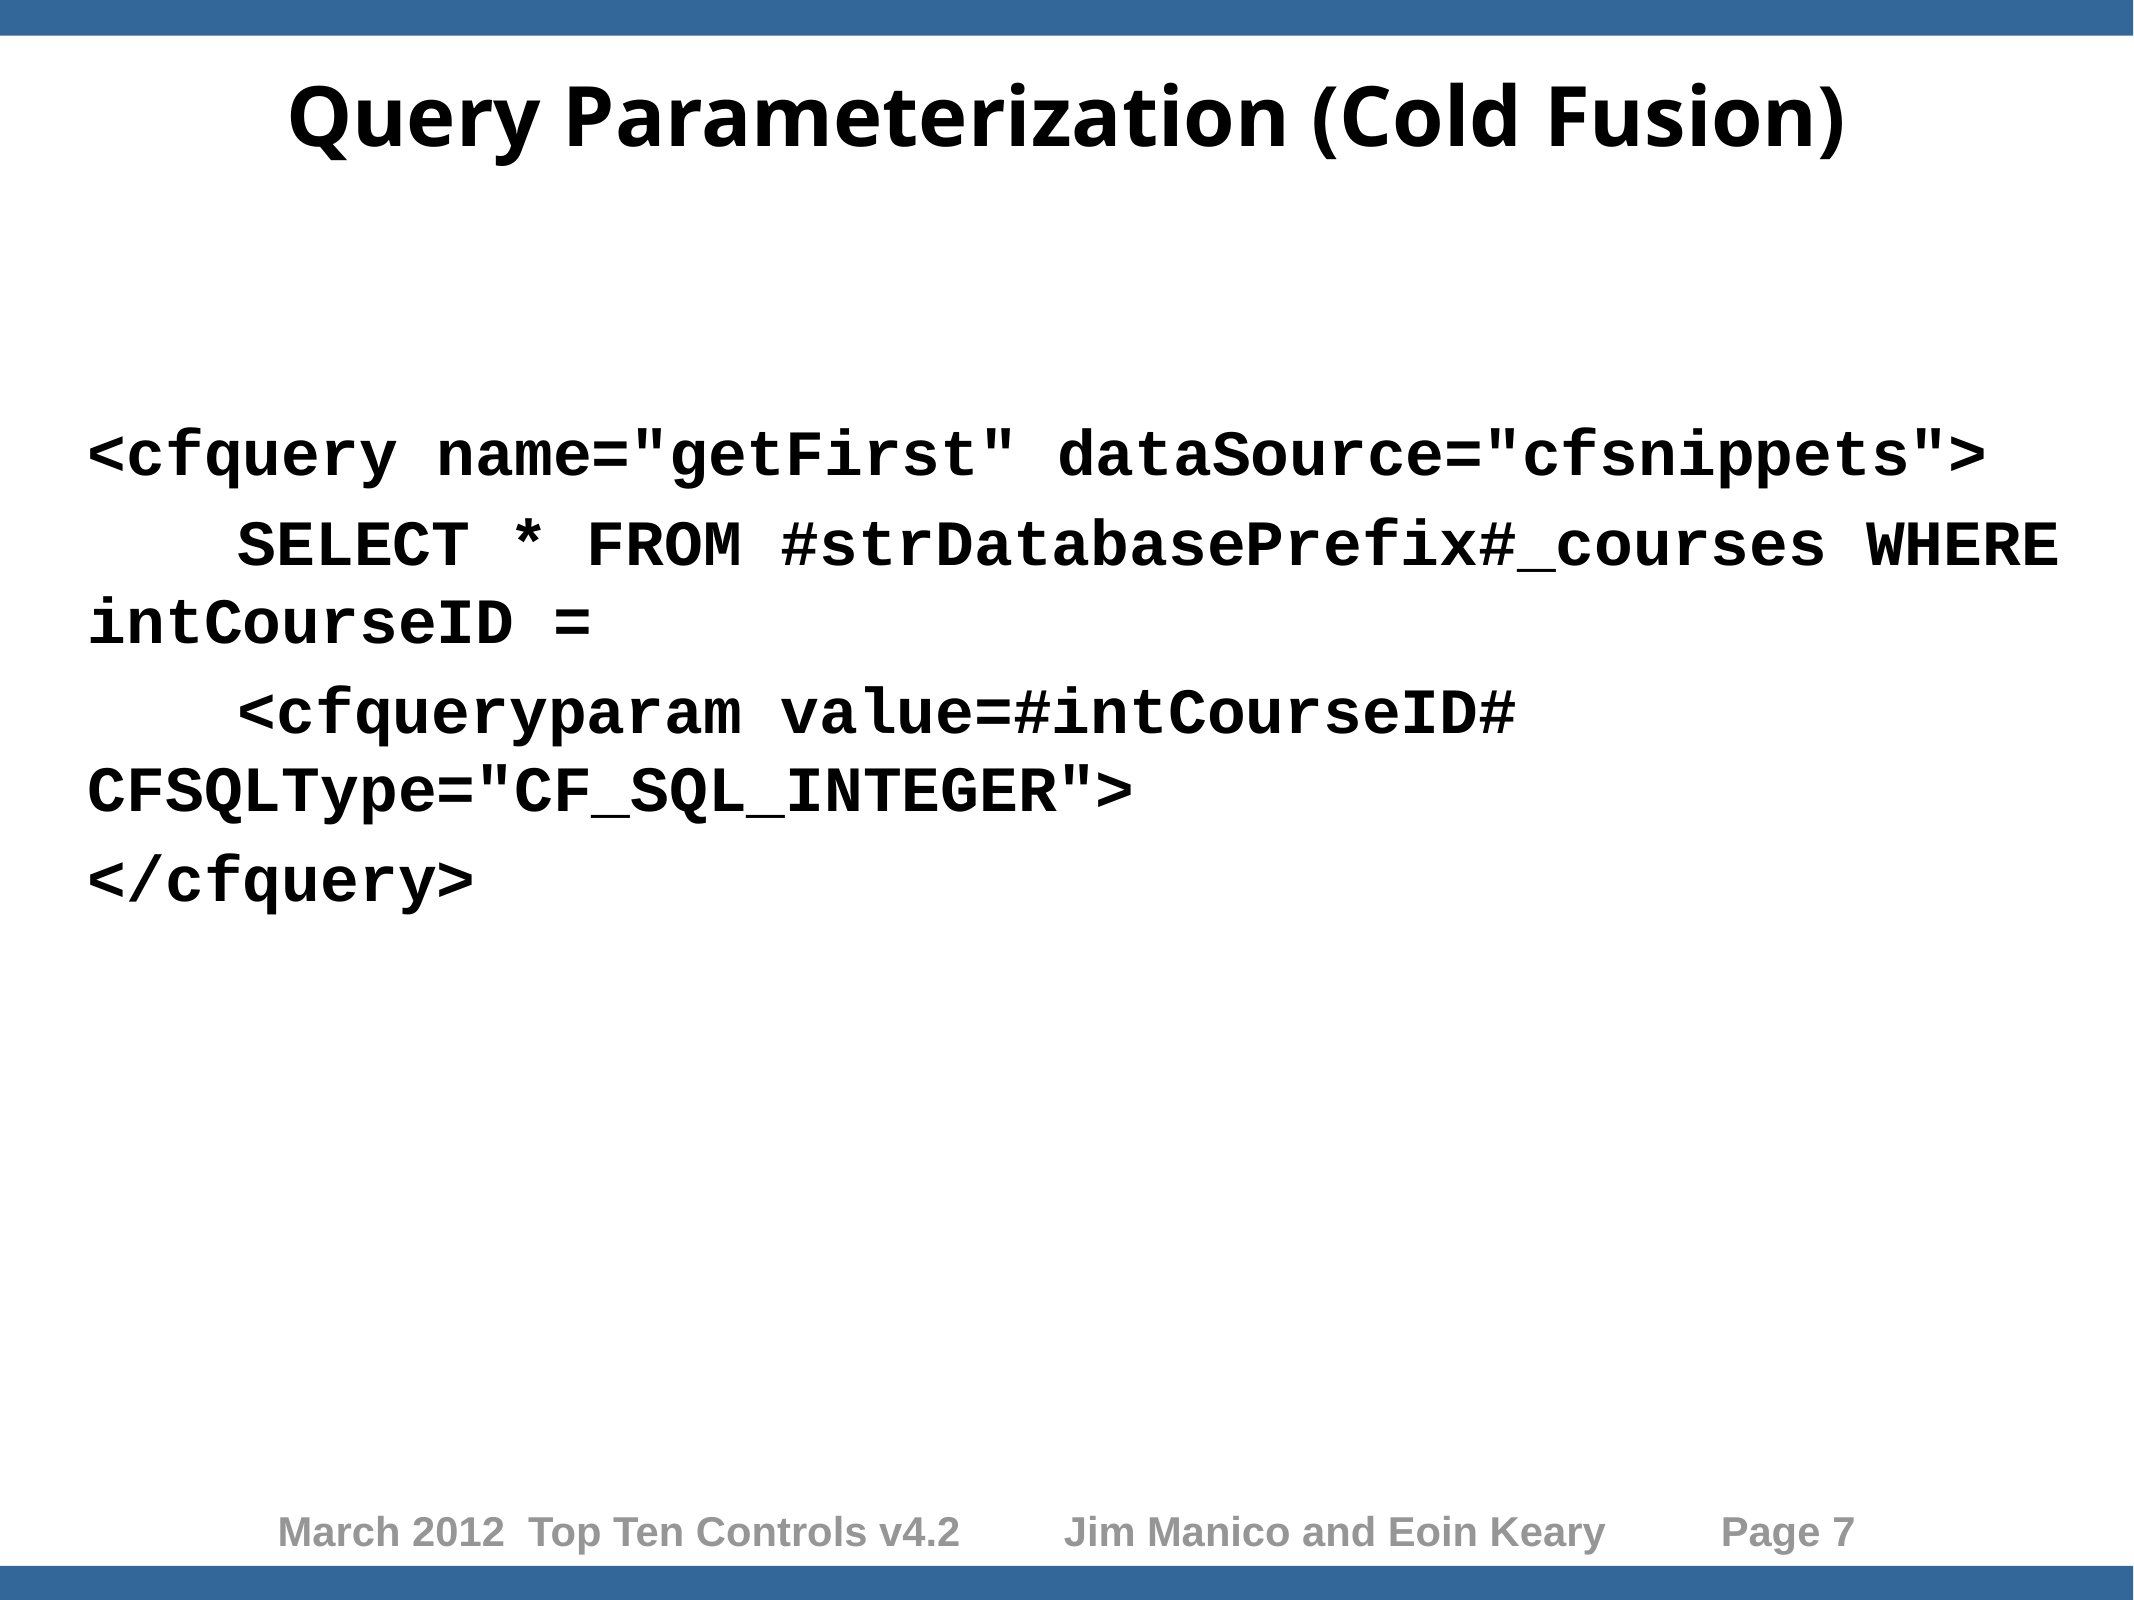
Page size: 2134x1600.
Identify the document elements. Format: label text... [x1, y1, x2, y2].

title Query Parameterization (Cold Fusion) [0, 40, 2134, 187]
list <cfquery name="getFirst" dataSource="cfsnippets"> SELECT * FROM #strDatabasePrefix#_courses WHERE intCourseID = <cfqueryparam value=#intCourseID# CFSQLType="CF_SQL_INTEGER"> </cfquery> [66, 399, 2083, 1113]
